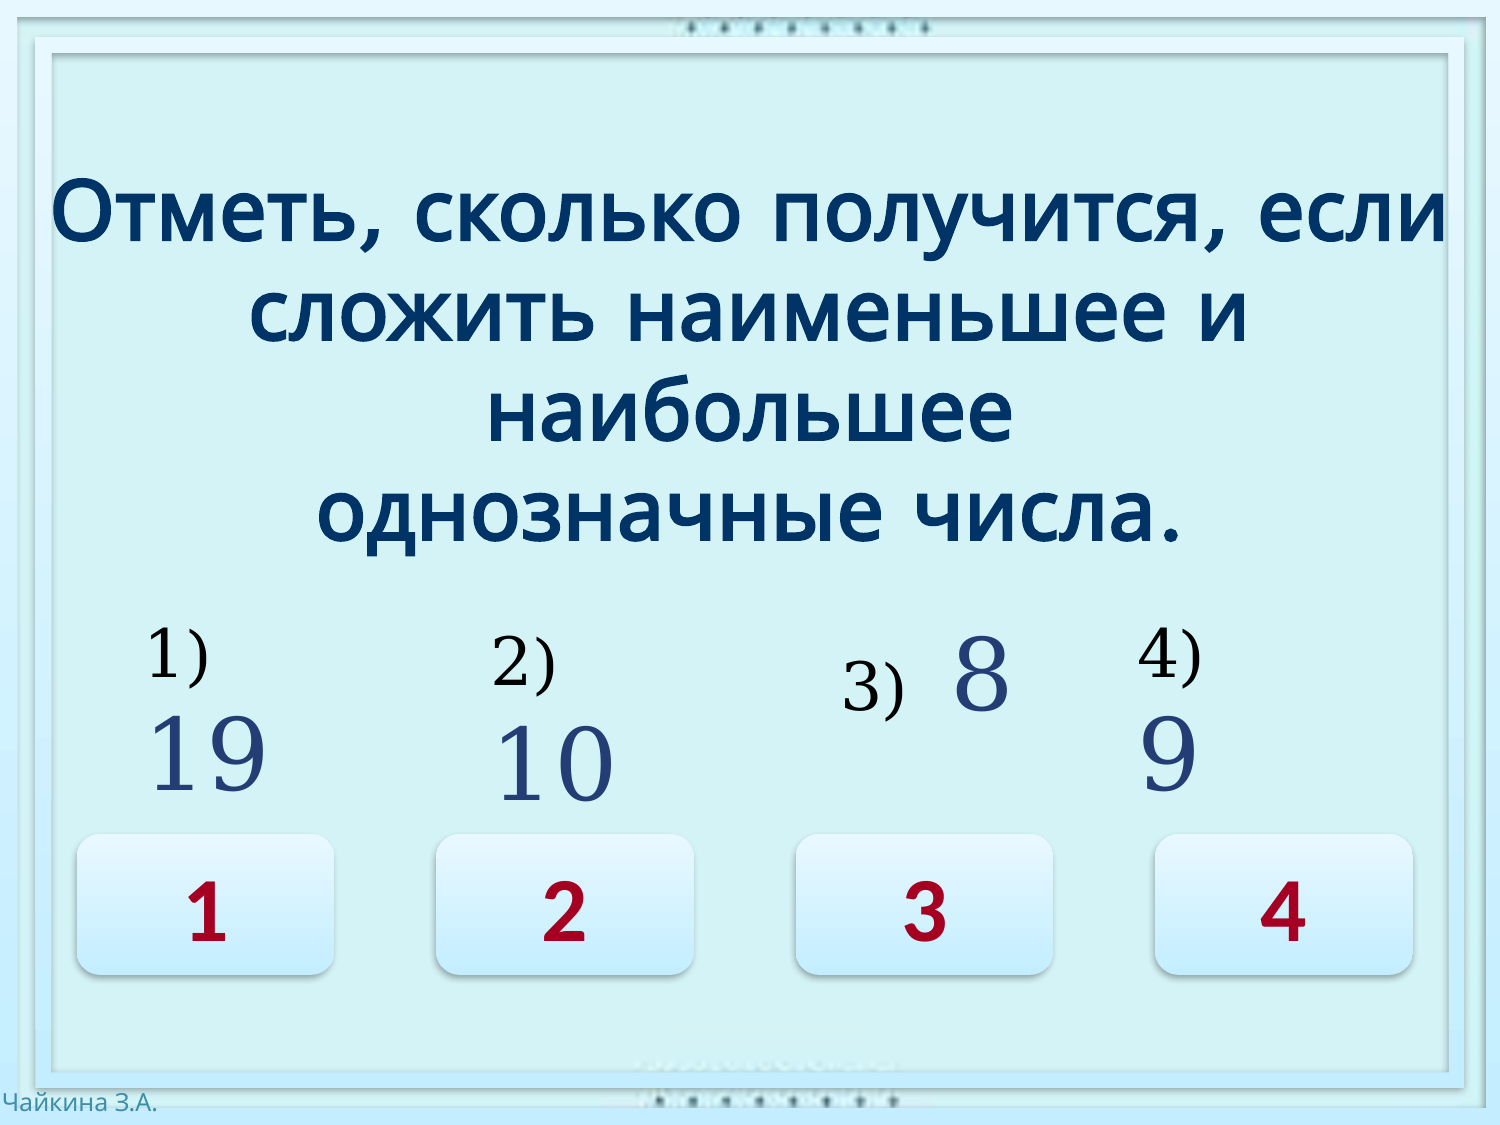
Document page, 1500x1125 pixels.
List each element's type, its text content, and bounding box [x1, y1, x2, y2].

text_box 1 [75, 833, 336, 976]
text_box Отметь, сколько получится, если сложить наименьшее и наибольшее однозначные числа. [33, 148, 1467, 564]
text_box 2 [435, 833, 695, 976]
text_box 4 [1154, 833, 1414, 976]
text_box 2) 10 [476, 603, 740, 829]
picture [17, 17, 1486, 1108]
text_box 4) 9 [1122, 603, 1321, 818]
text_box 3 [794, 833, 1055, 976]
text_box 3) 8 [825, 603, 1037, 739]
text_box 1) 19 [128, 603, 391, 818]
